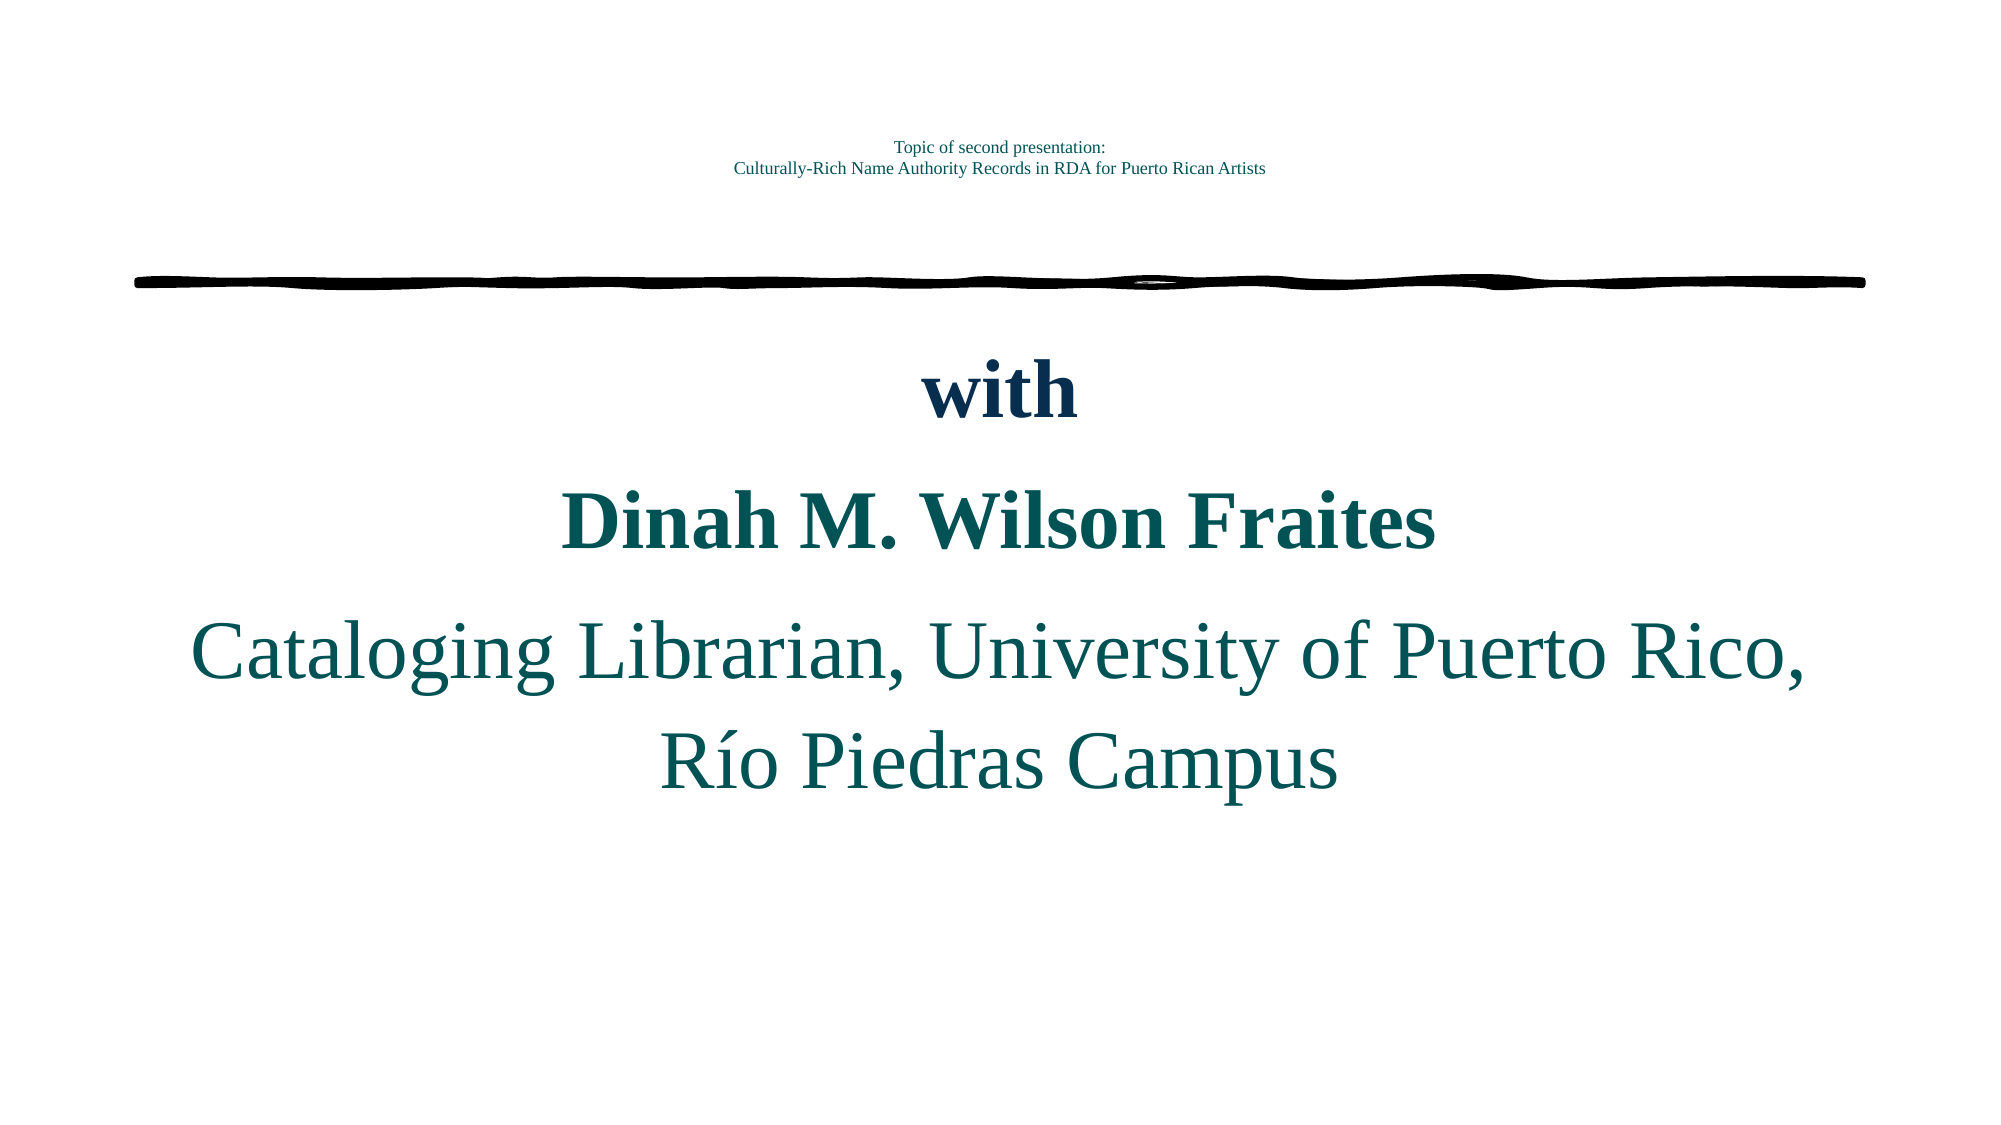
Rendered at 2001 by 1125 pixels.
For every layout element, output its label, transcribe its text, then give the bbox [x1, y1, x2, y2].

list with Dinah M. Wilson Fraites Cataloging Librarian, University of Puerto Rico, Río Piedras Campus [137, 316, 1863, 1014]
title Topic of second presentation: Culturally-Rich Name Authority Records in RDA for Puerto Rican Artists [137, 59, 1863, 257]
